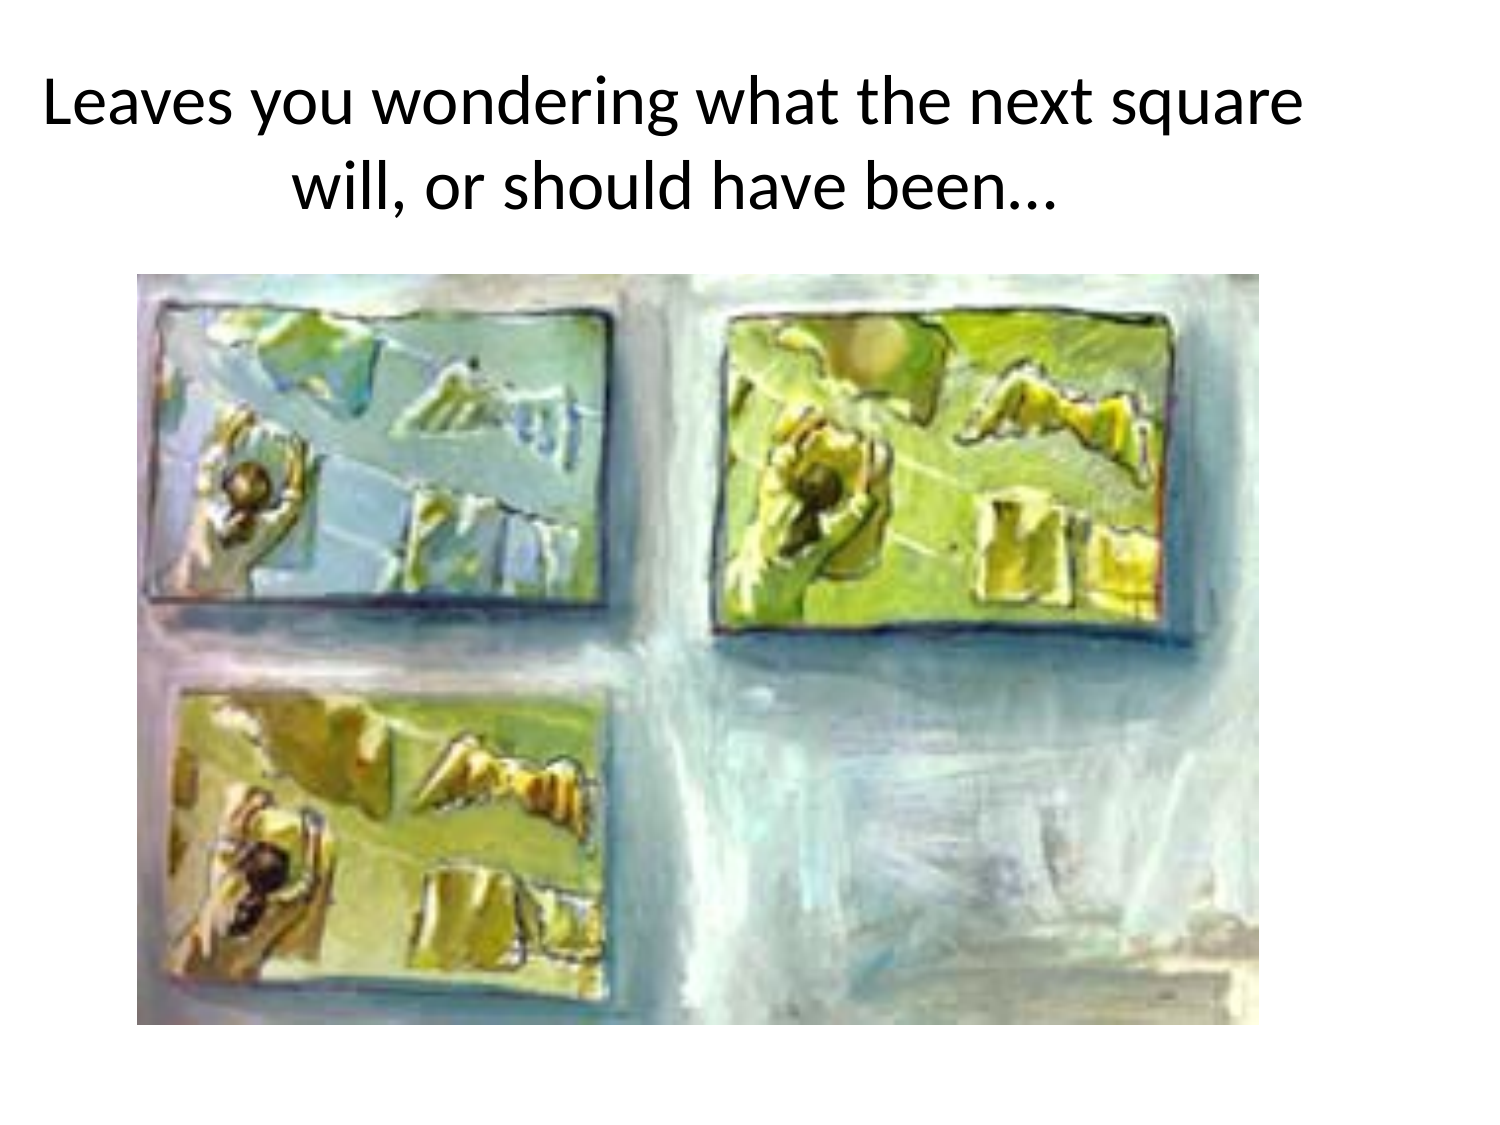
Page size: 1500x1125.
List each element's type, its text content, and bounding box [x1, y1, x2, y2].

title Leaves you wondering what the next square will, or should have been… [0, 45, 1350, 233]
picture [137, 274, 1259, 1026]
